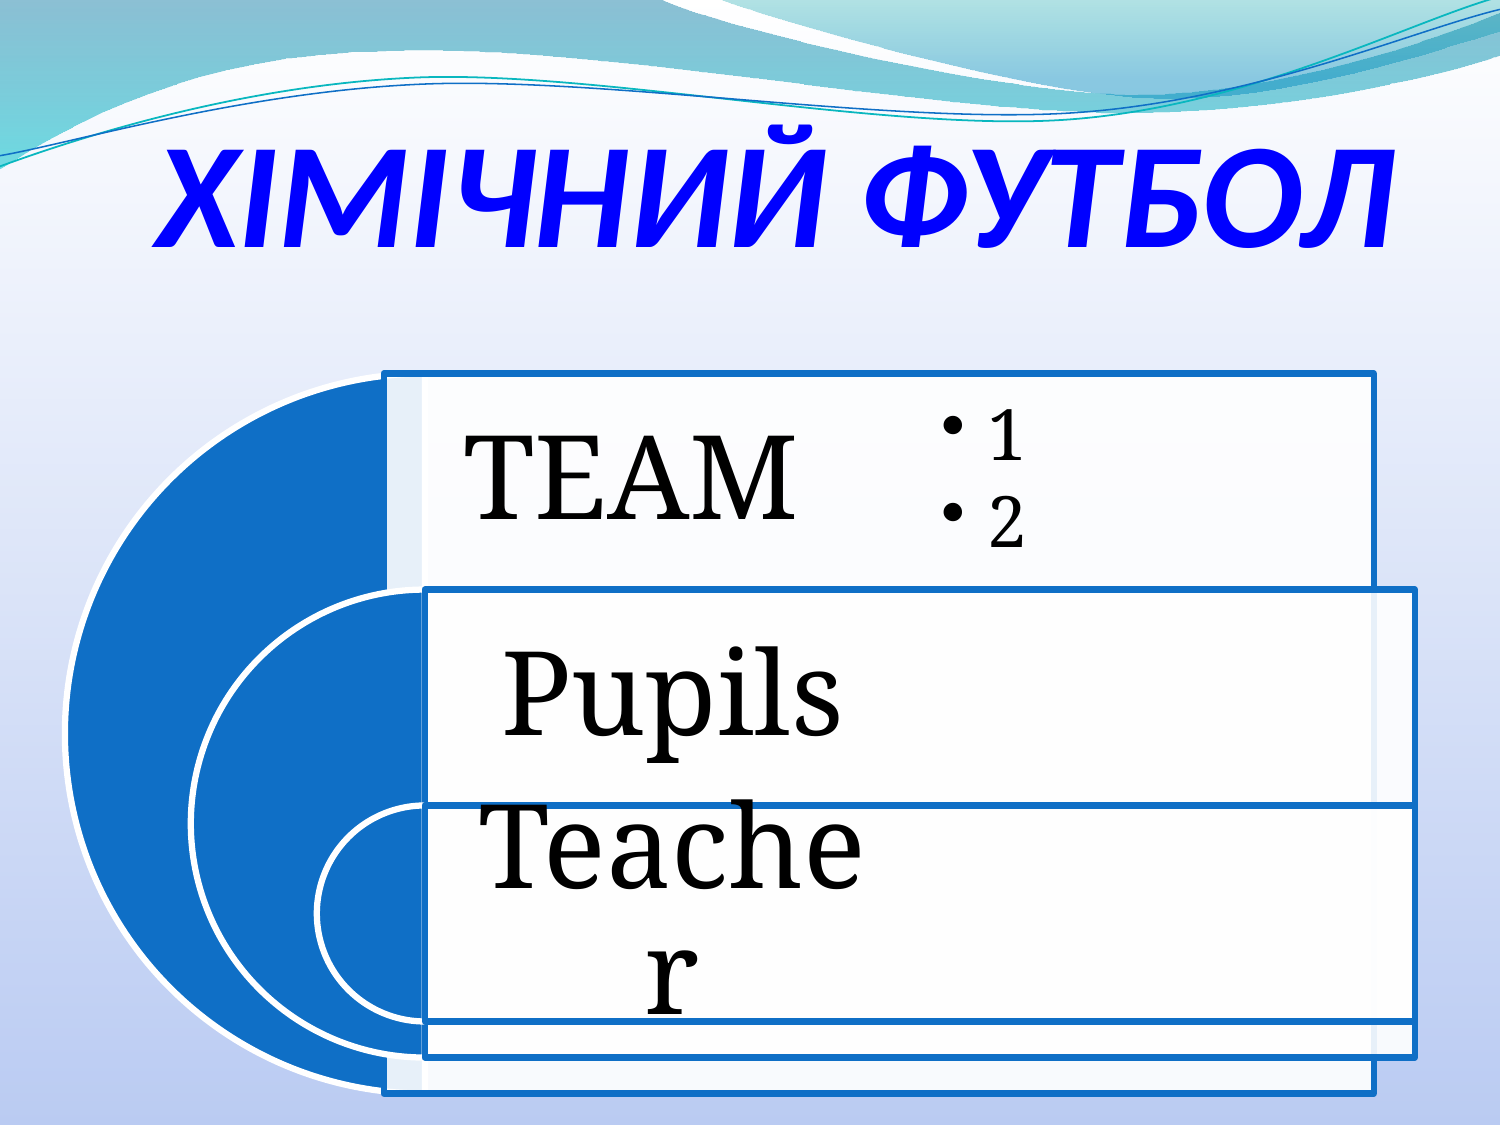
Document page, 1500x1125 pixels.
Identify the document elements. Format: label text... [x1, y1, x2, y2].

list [67, 376, 1412, 1092]
title ХІМІЧНИЙ ФУТБОЛ [100, 90, 1451, 278]
